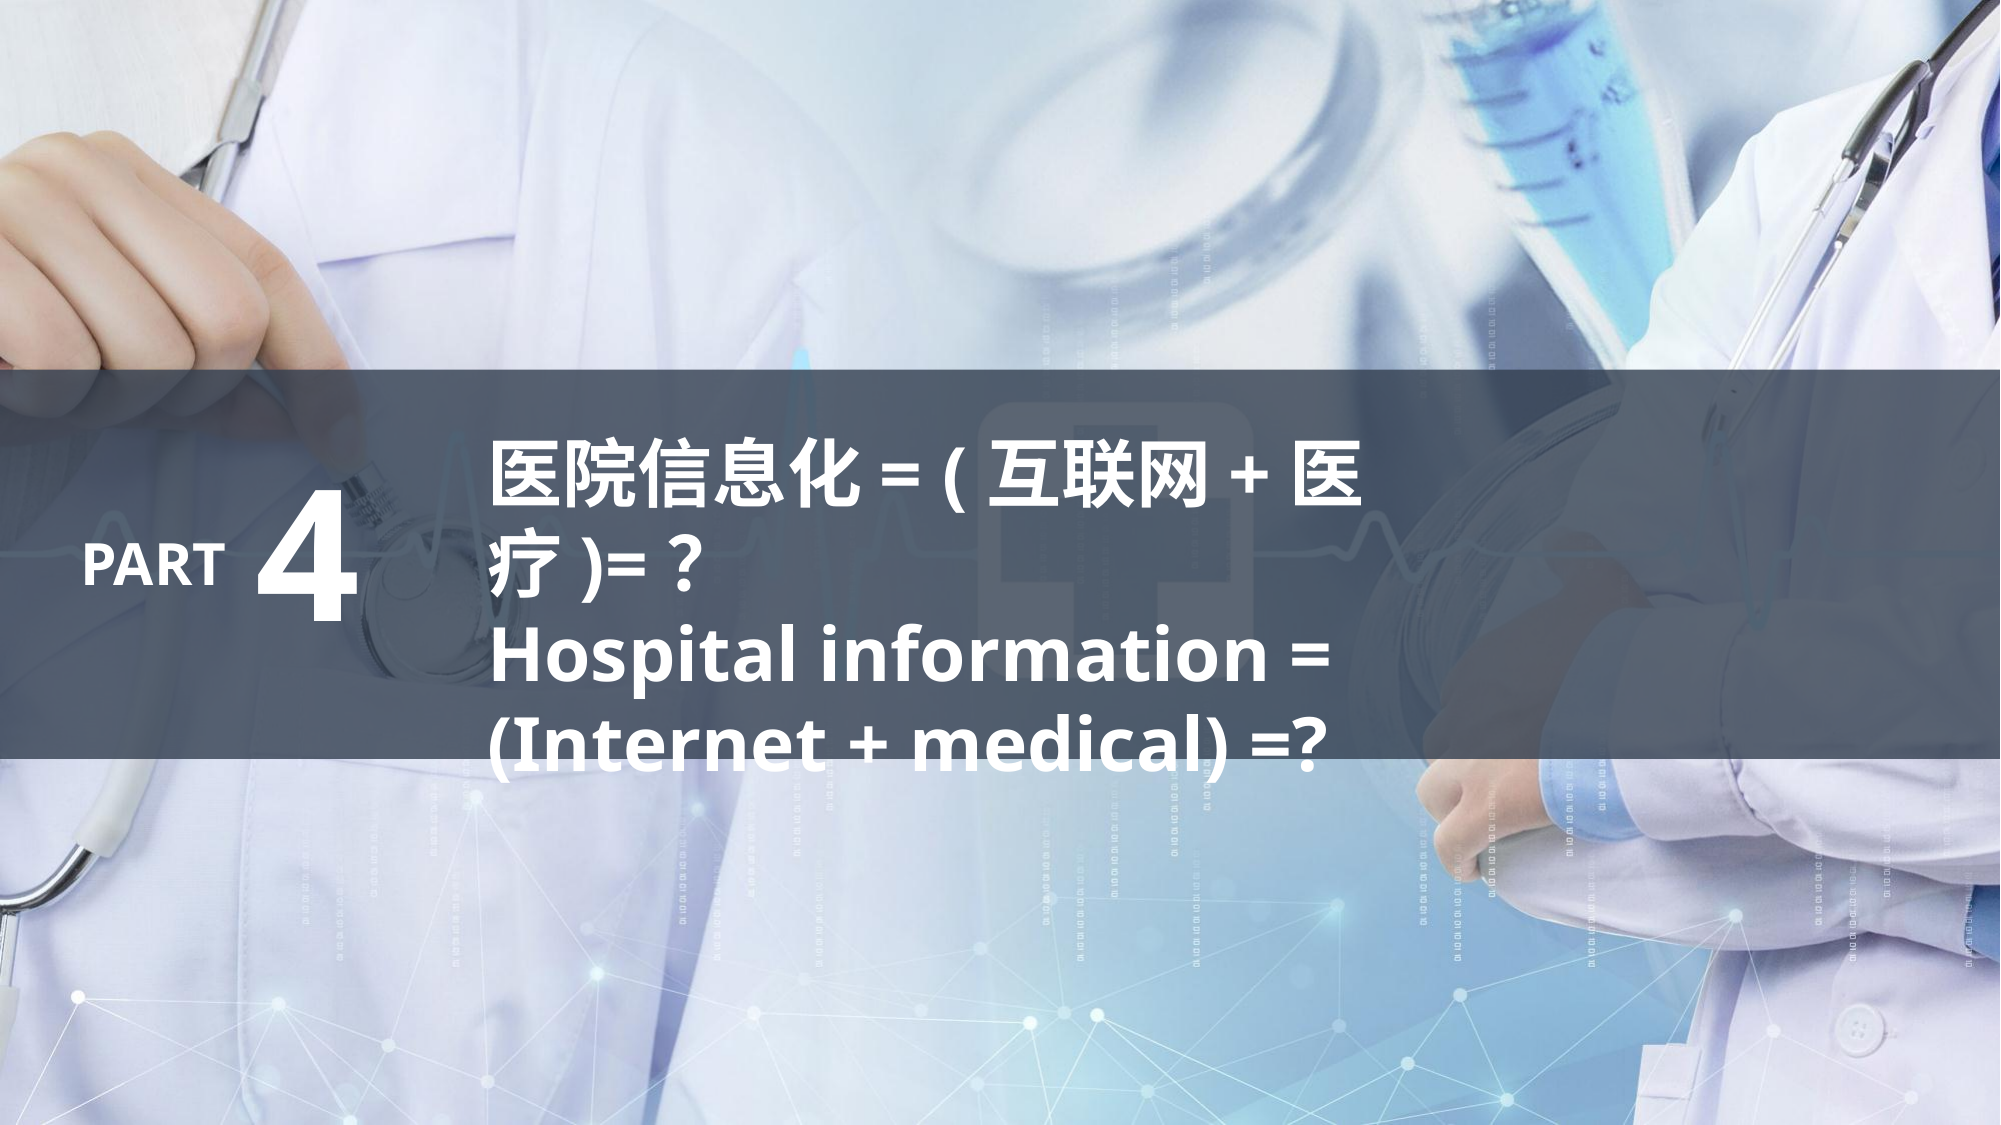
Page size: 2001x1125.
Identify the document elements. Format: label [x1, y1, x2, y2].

picture [0, 0, 2000, 1125]
text_box [28, 431, 316, 669]
